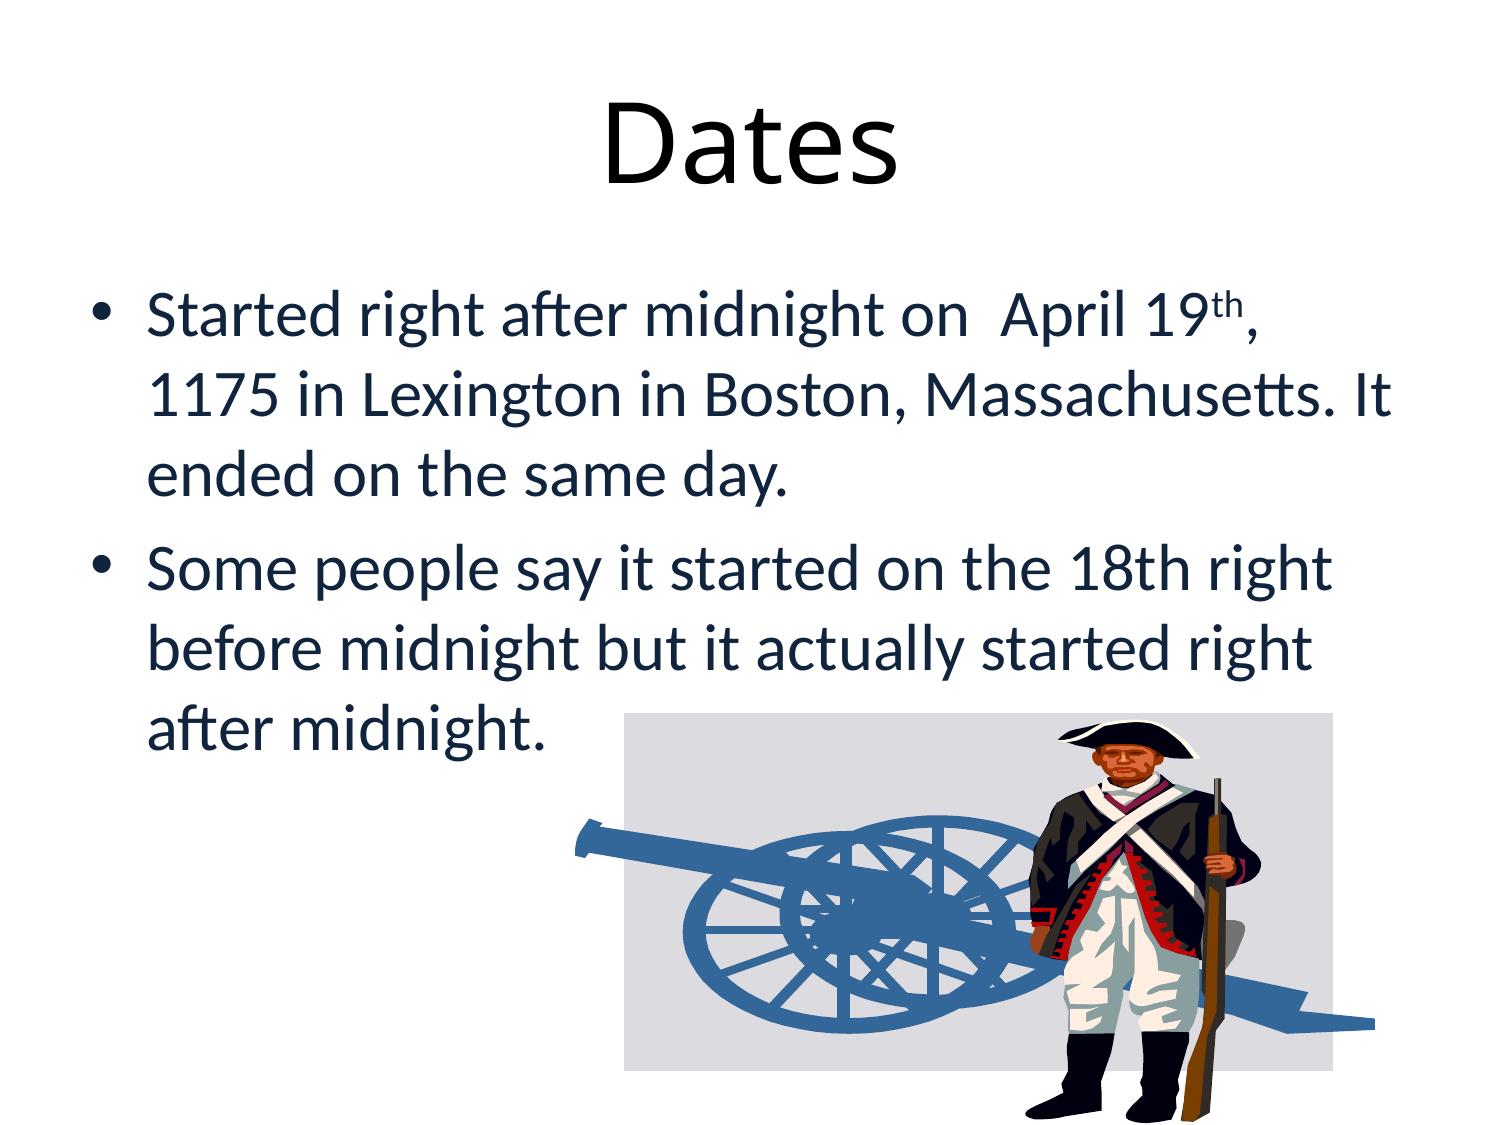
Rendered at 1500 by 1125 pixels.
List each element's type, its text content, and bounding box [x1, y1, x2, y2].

list Started right after midnight on April 19th, 1175 in Lexington in Boston, Massachusetts. It ended on the same day. Some people say it started on the 18th right before midnight but it actually started right after midnight. [75, 262, 1425, 1005]
picture [574, 712, 1376, 1125]
title Dates [75, 45, 1425, 233]
